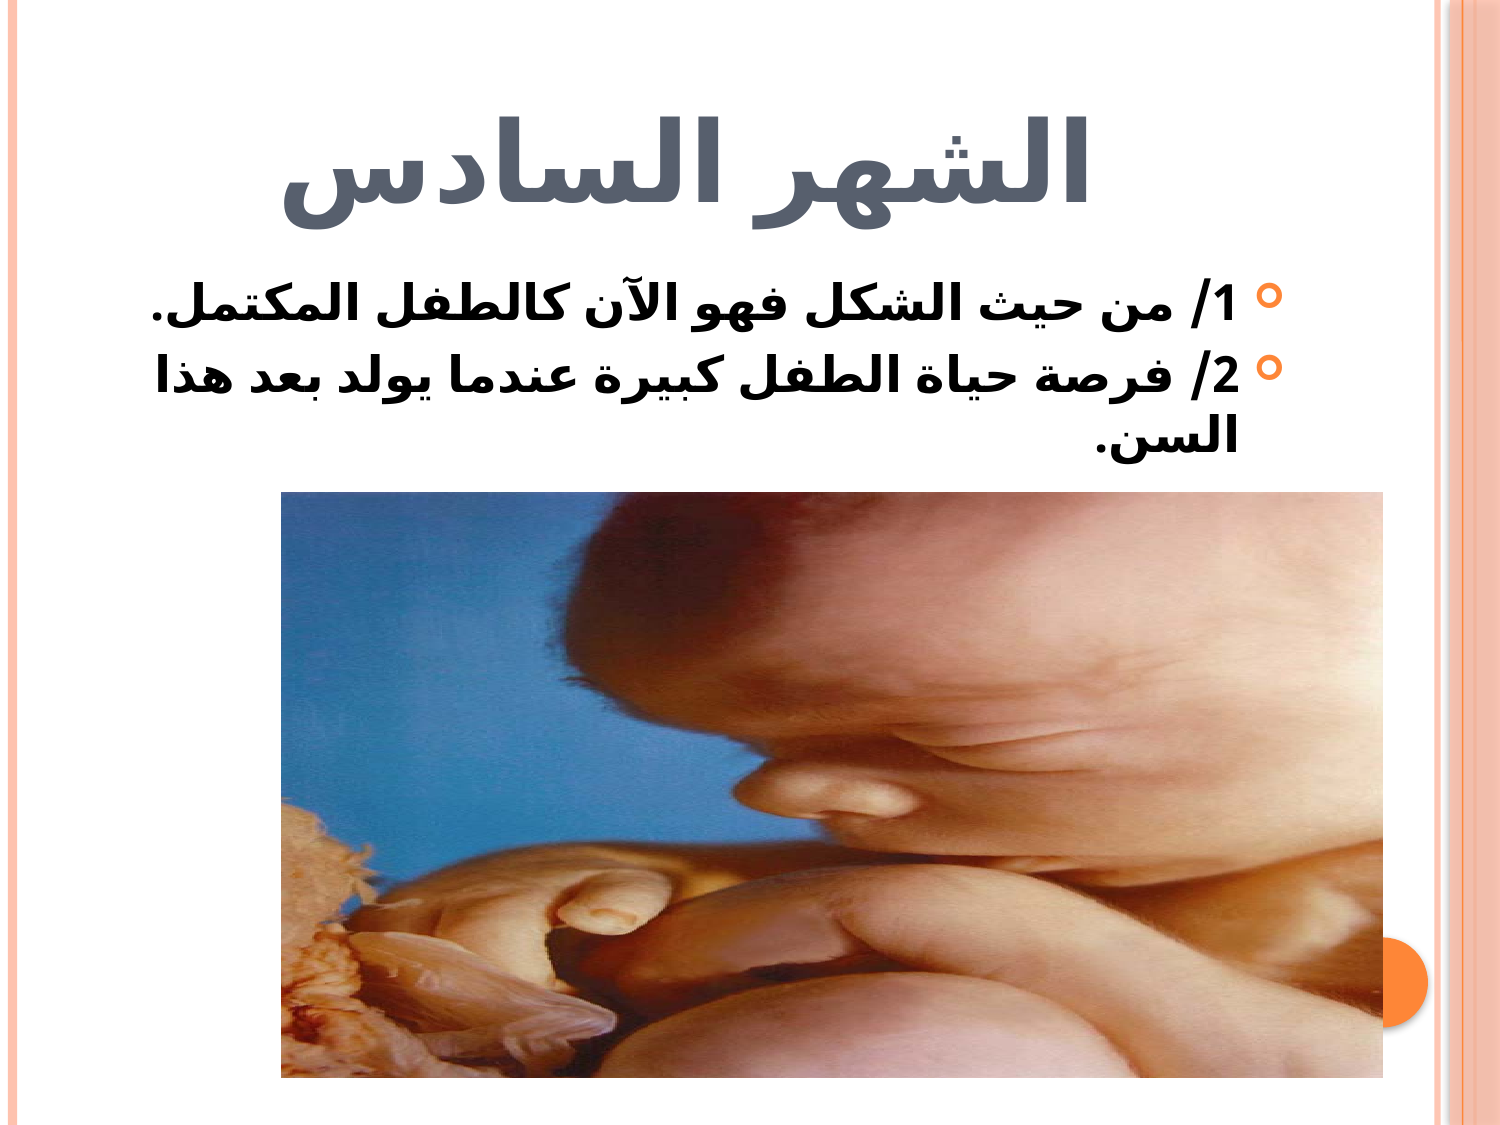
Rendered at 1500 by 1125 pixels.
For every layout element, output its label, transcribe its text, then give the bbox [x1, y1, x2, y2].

title الشهر السادس [75, 45, 1300, 233]
picture [280, 491, 1384, 1079]
list 1/ من حيث الشكل فهو الآن كالطفل المكتمل. 2/ فرصة حياة الطفل كبيرة عندما يولد بعد هذا السن. [75, 262, 1300, 1062]
